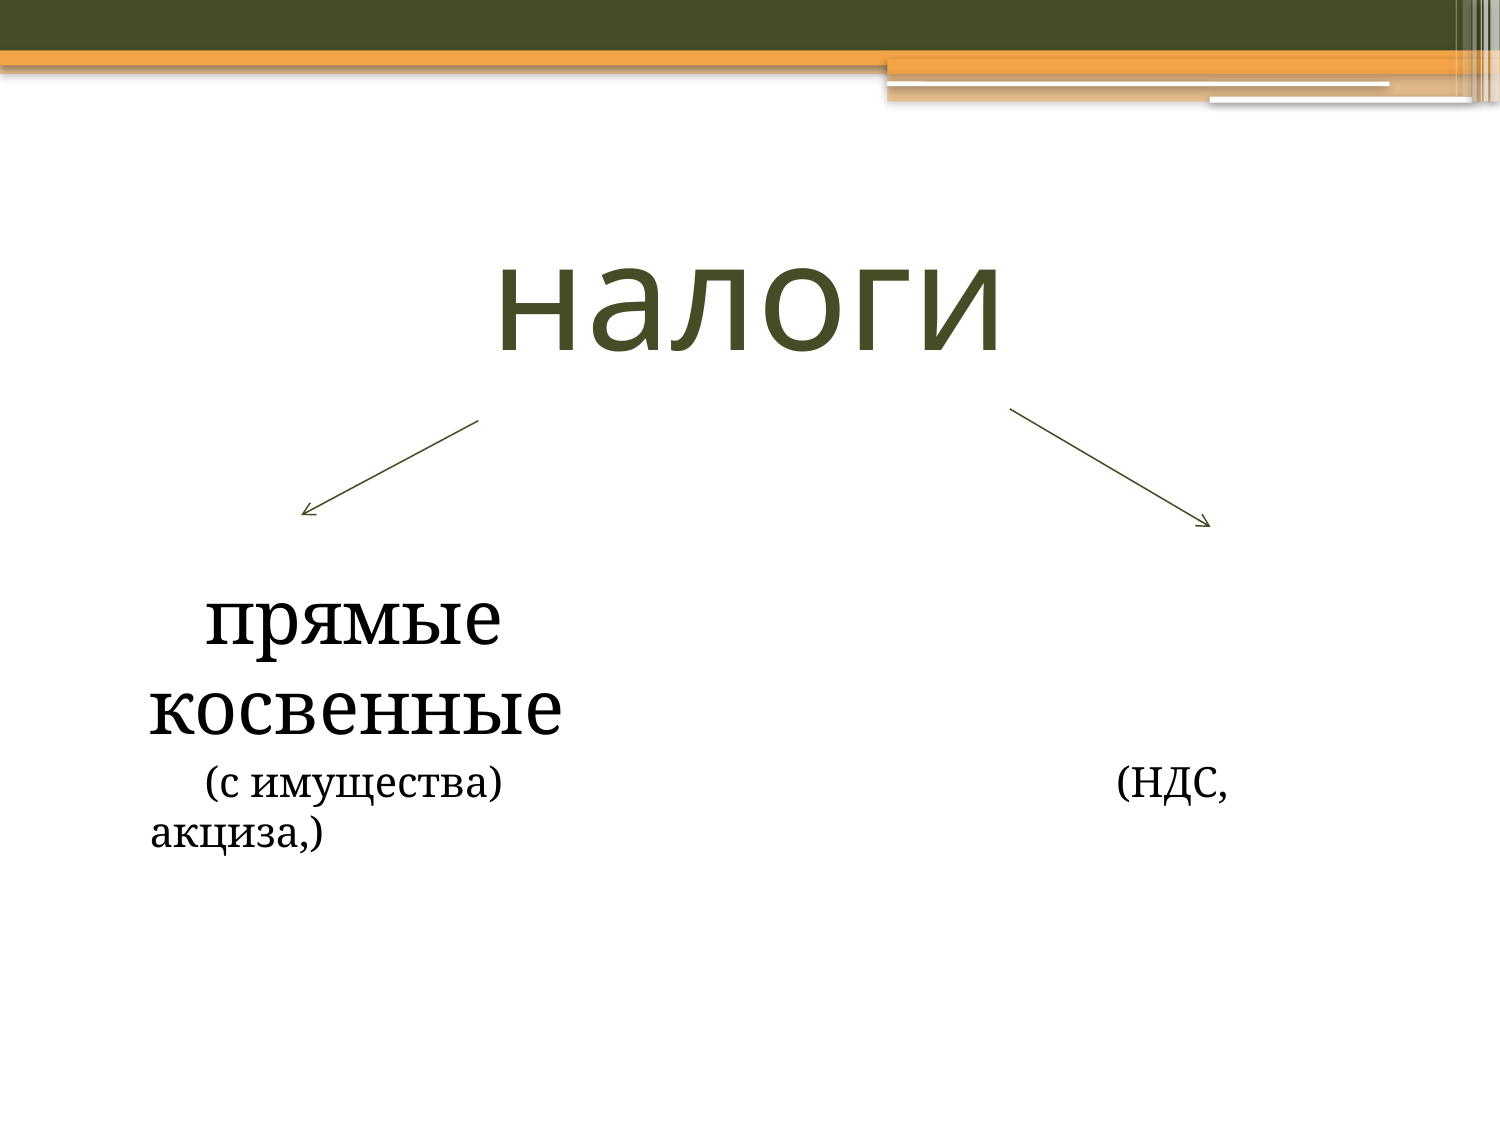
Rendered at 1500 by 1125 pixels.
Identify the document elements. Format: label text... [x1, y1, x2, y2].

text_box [300, 420, 479, 516]
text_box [1009, 408, 1211, 528]
list прямые косвенные (с имущества) (НДС, акциза,) [75, 562, 1425, 1079]
title налоги [75, 113, 1425, 468]
